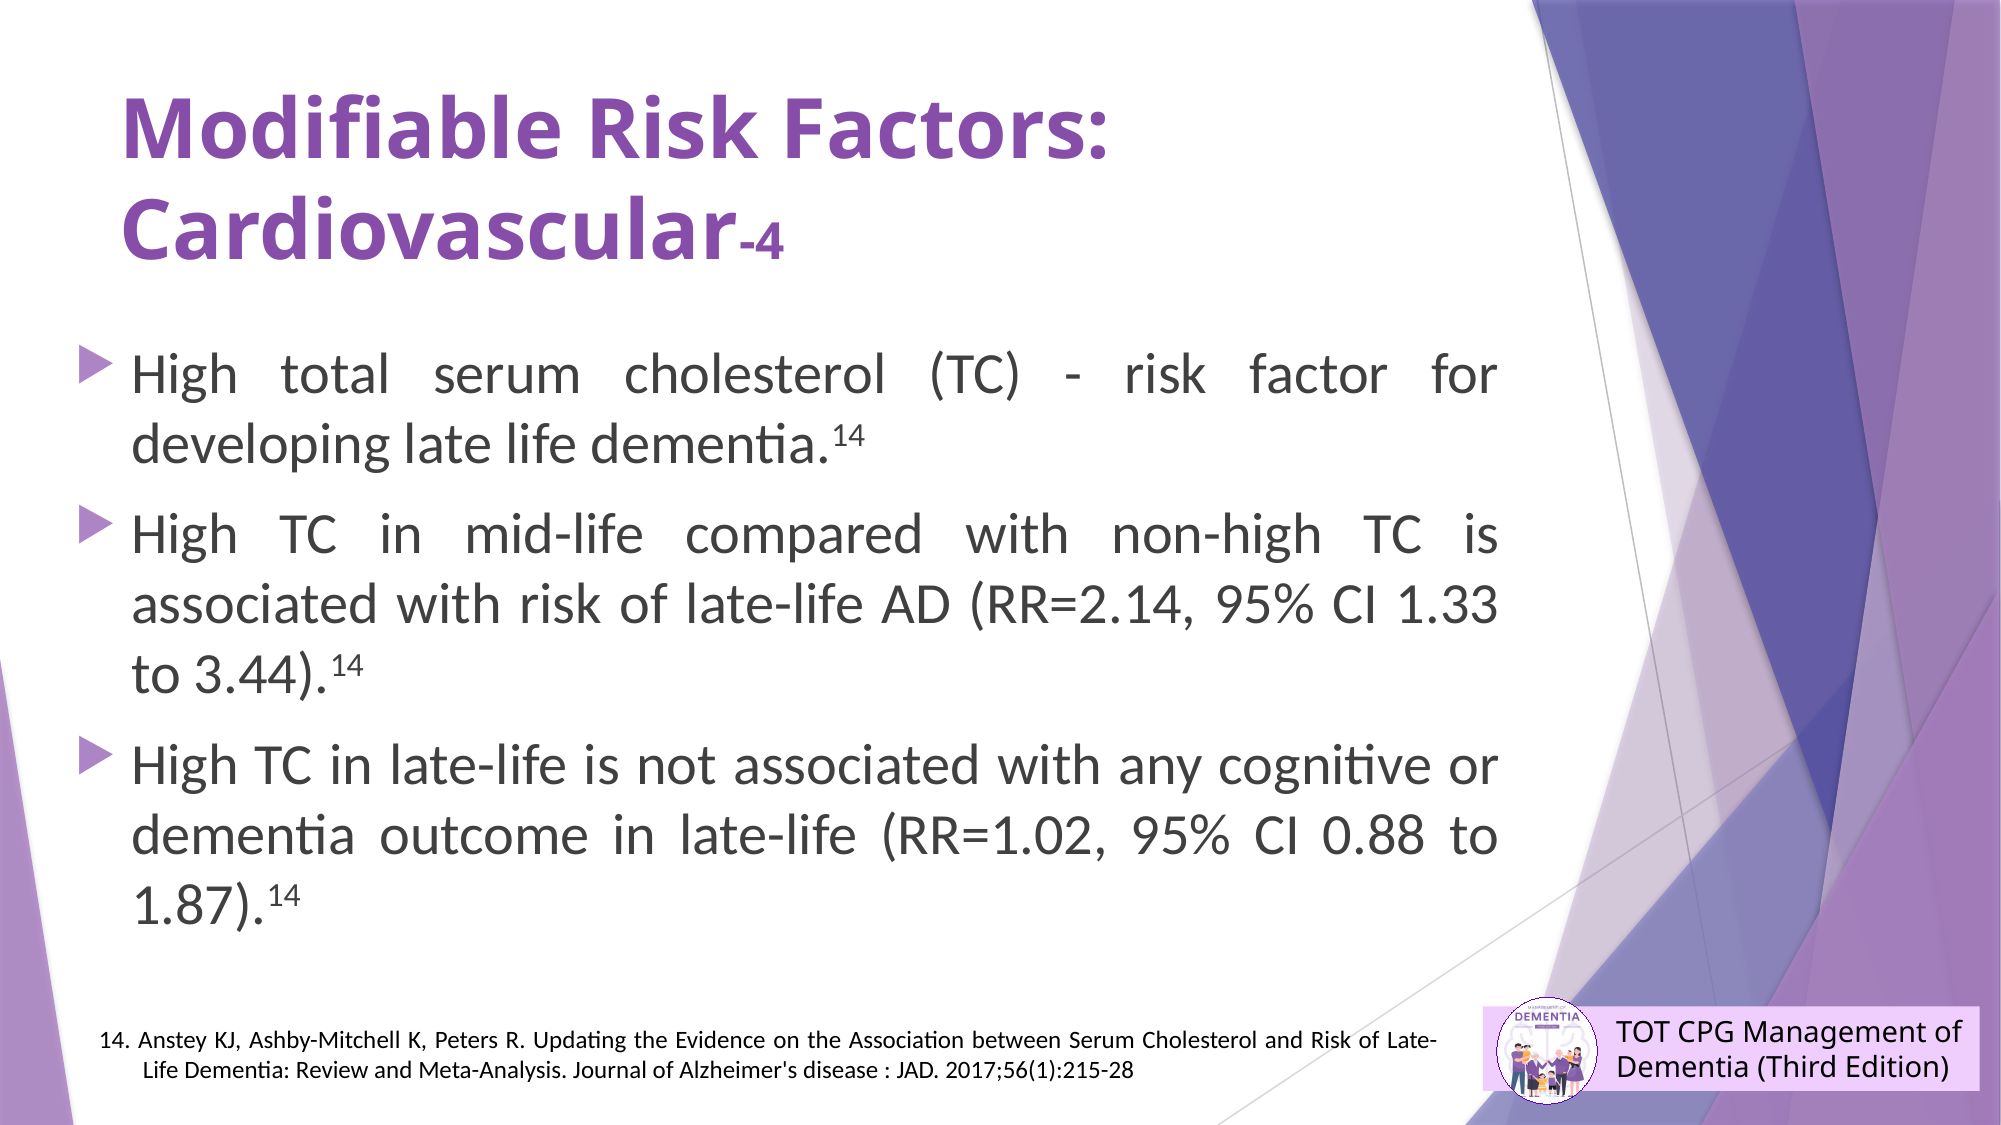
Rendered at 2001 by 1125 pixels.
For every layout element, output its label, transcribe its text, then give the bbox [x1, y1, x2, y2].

text_box 14. Anstey KJ, Ashby-Mitchell K, Peters R. Updating the Evidence on the Association between Serum Cholesterol and Risk of Late-Life Dementia: Review and Meta-Analysis. Journal of Alzheimer's disease : JAD. 2017;56(1):215-28 [84, 1016, 1456, 1092]
list High total serum cholesterol (TC) - risk factor for developing late life dementia.14 High TC in mid-life compared with non-high TC is associated with risk of late-life AD (RR=2.14, 95% CI 1.33 to 3.44).14 High TC in late-life is not associated with any cognitive or dementia outcome in late-life (RR=1.02, 95% CI 0.88 to 1.87).14 [59, 327, 1515, 953]
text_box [1482, 996, 1981, 1105]
title Modifiable Risk Factors: Cardiovascular-4 [104, 67, 1515, 285]
